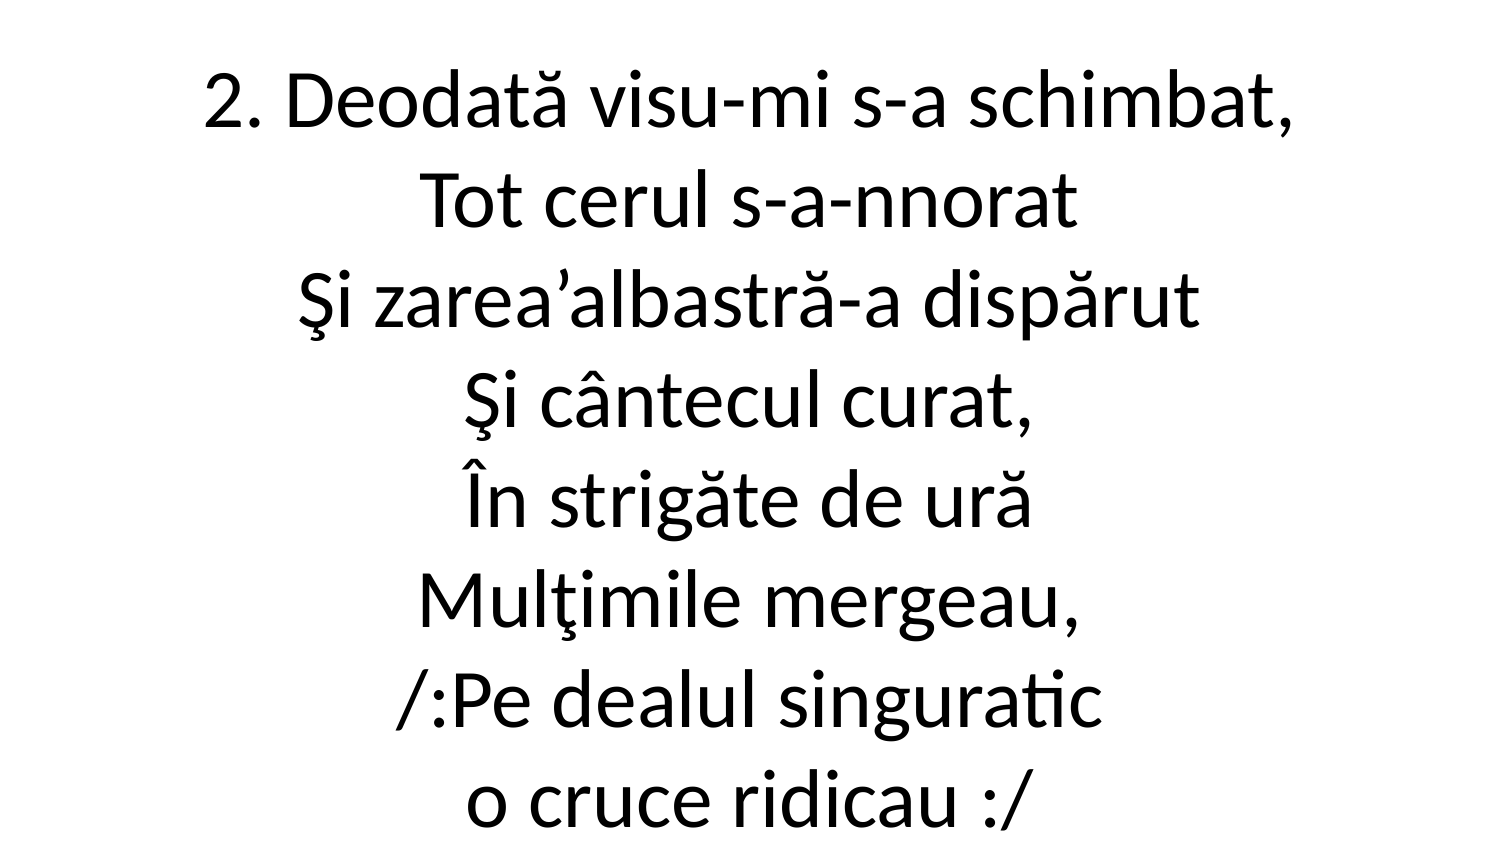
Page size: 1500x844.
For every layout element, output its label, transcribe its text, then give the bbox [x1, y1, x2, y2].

text_box 2. Deodată visu-mi s-a schimbat, Tot cerul s-a-nnorat Şi zarea’albastră-a dispărut Şi cântecul curat, În strigăte de ură Mulţimile mergeau, /:Pe dealul singuratic o cruce ridicau :/ [187, 0, 1313, 844]
